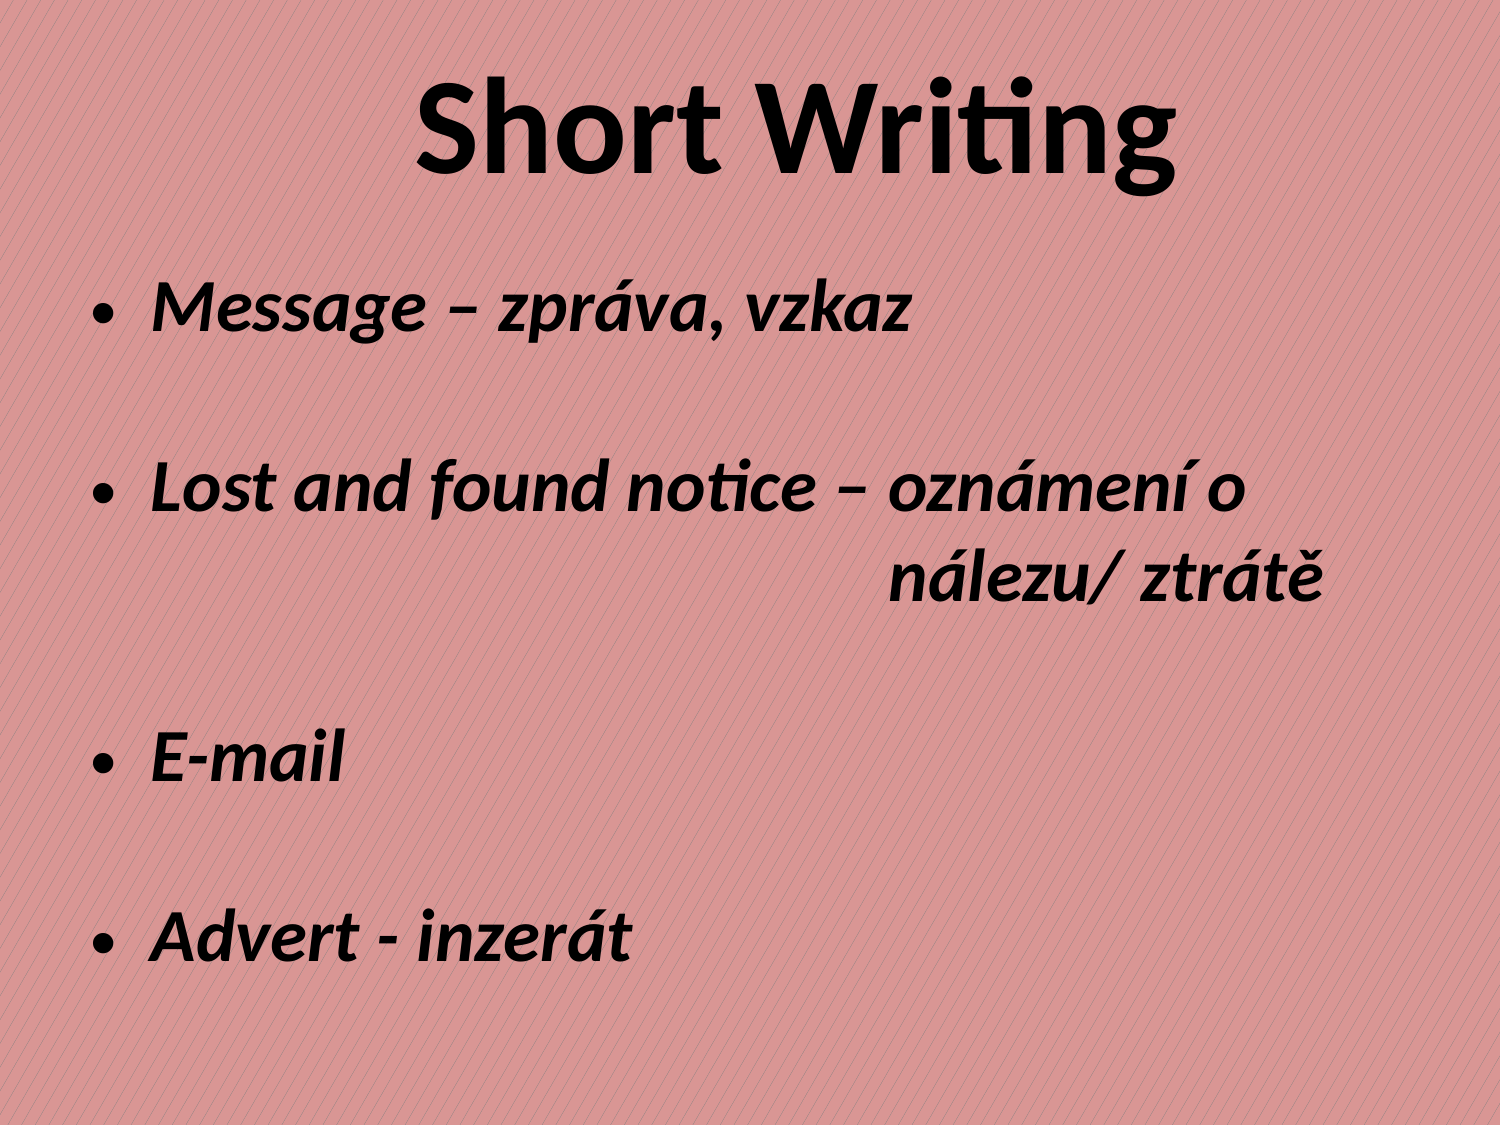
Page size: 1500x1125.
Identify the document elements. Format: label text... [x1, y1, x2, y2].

title Short Writing [75, 45, 1425, 233]
list Message – zpráva, vzkaz Lost and found notice – oznámení o nálezu/ ztrátě E-mail Advert - inzerát [75, 267, 1425, 1005]
